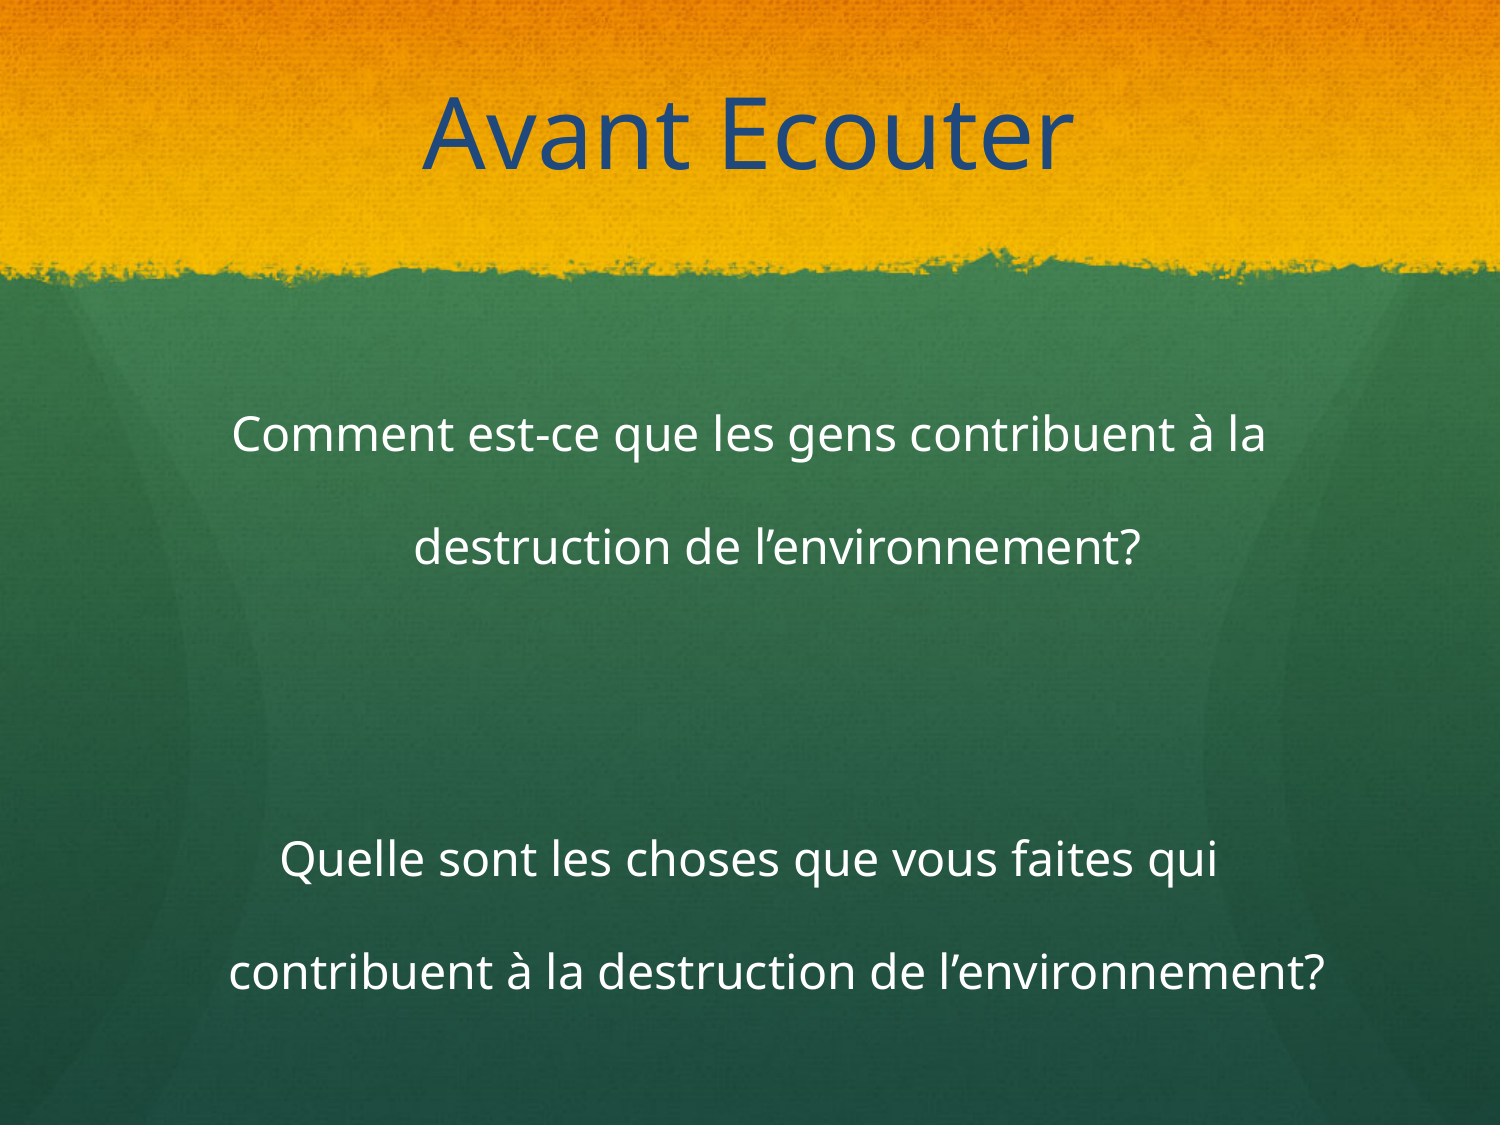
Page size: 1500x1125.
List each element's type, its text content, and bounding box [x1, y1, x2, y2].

picture [0, 0, 1500, 1125]
list Comment est-ce que les gens contribuent à la destruction de l’environnement? Quelle sont les choses que vous faites qui contribuent à la destruction de l’environnement? [125, 339, 1375, 938]
title Avant Ecouter [125, 13, 1375, 246]
